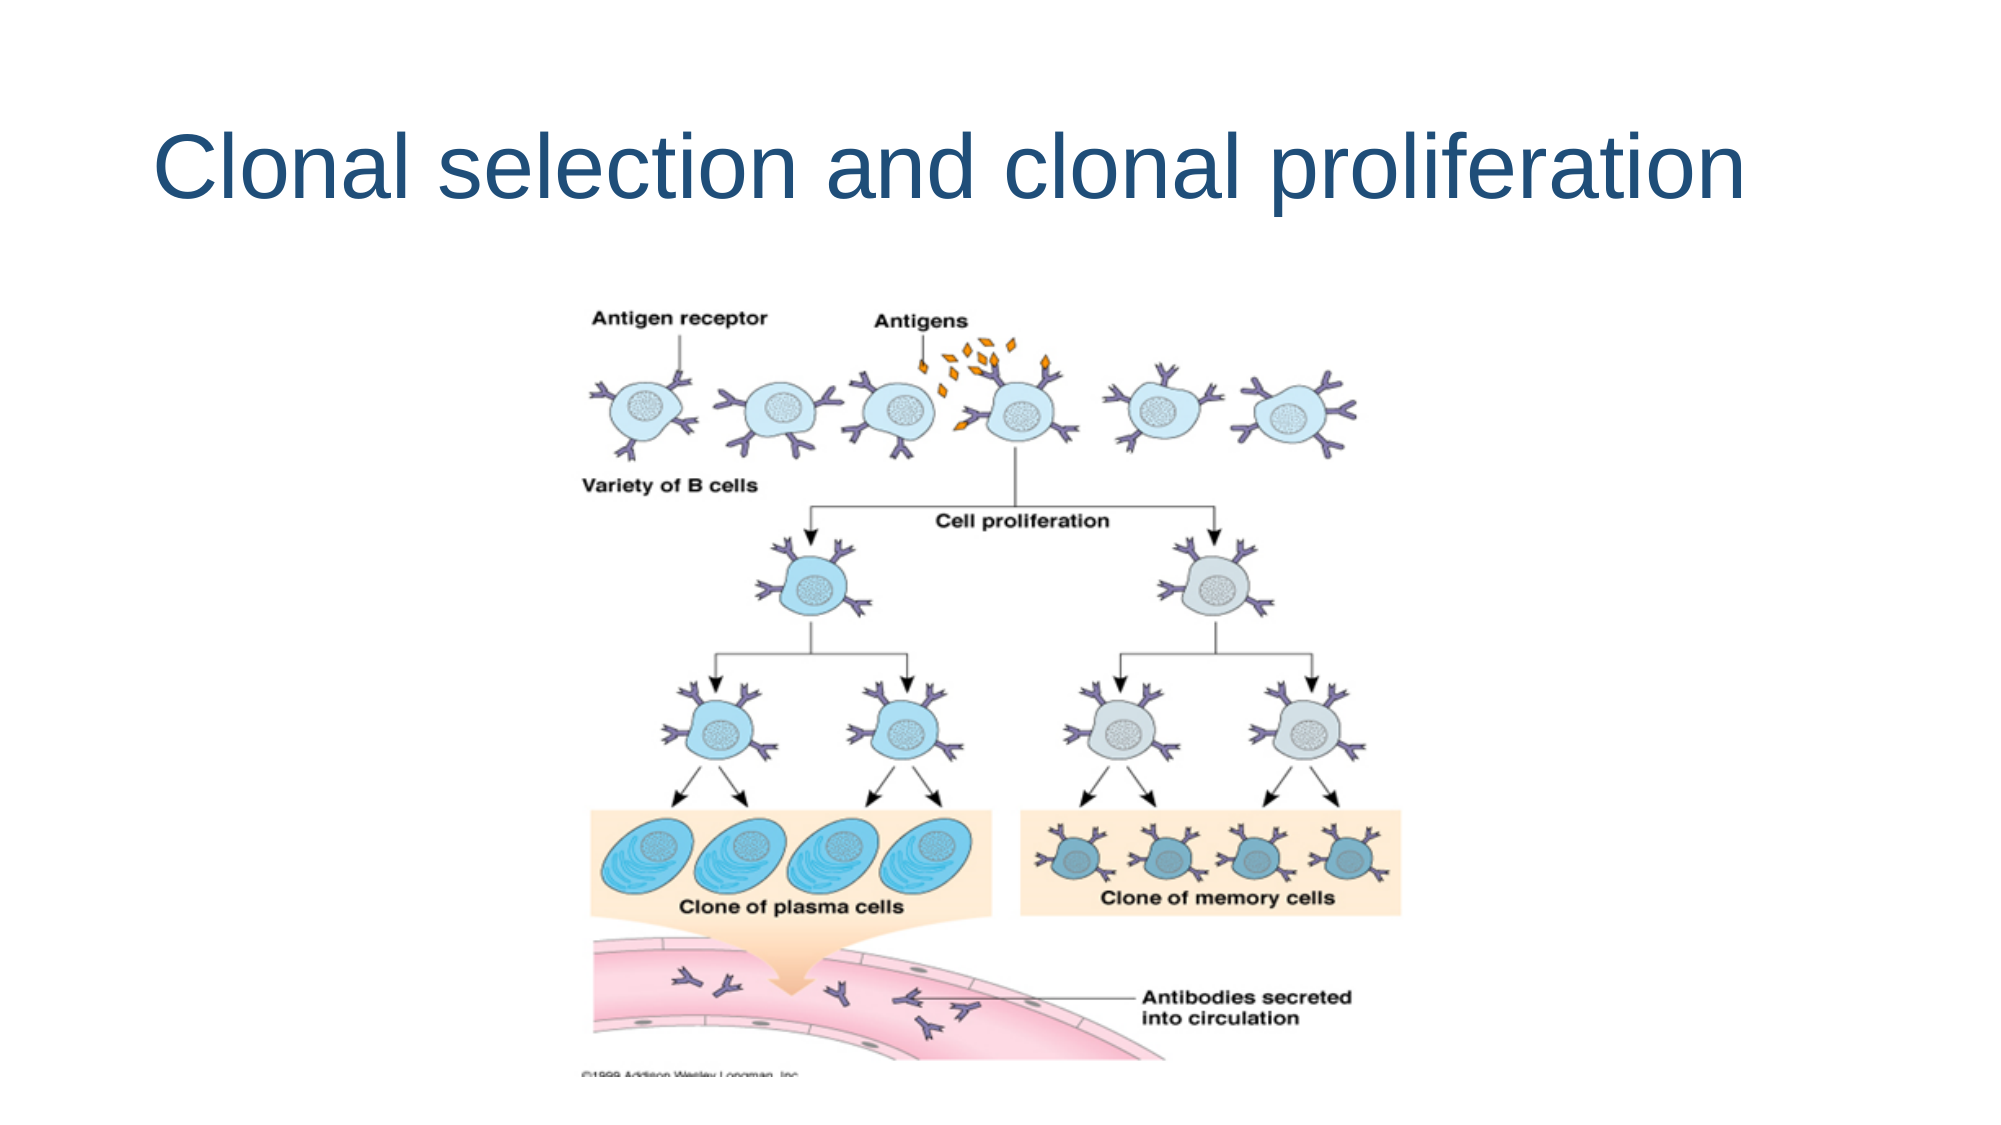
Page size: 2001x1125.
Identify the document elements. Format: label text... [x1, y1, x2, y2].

title Clonal selection and clonal proliferation [137, 59, 1863, 278]
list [564, 299, 1404, 1077]
